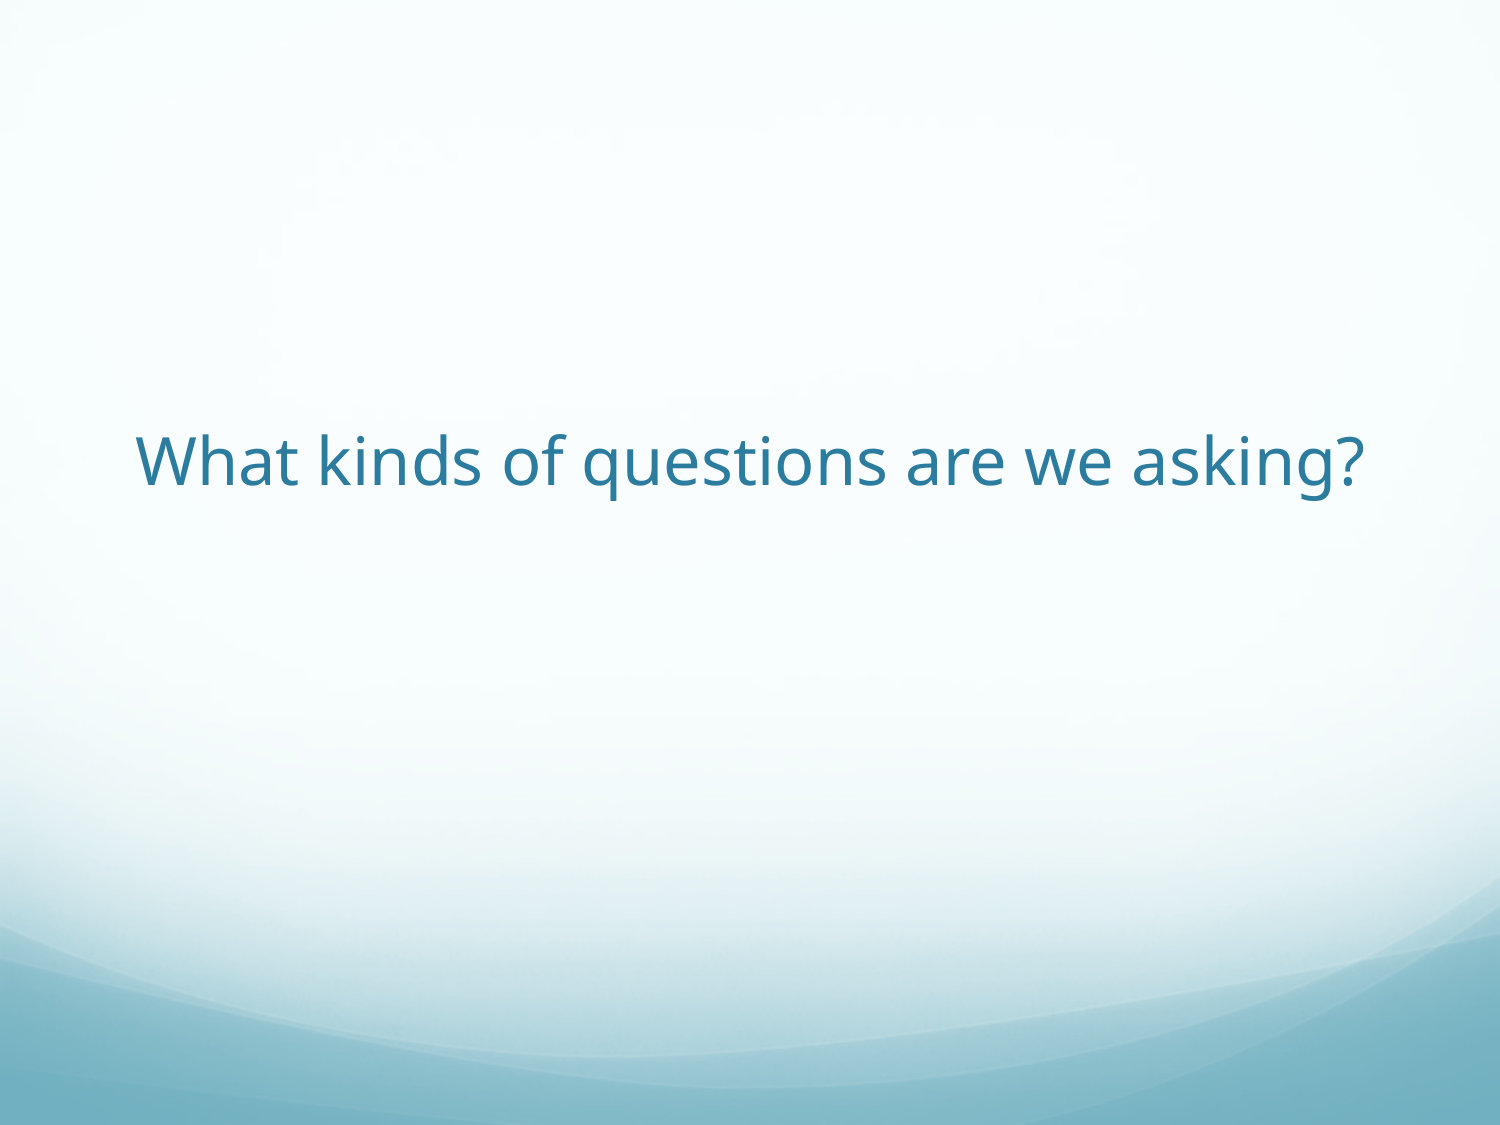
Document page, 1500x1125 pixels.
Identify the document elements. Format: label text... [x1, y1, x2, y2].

title What kinds of questions are we asking? [90, 282, 1412, 506]
